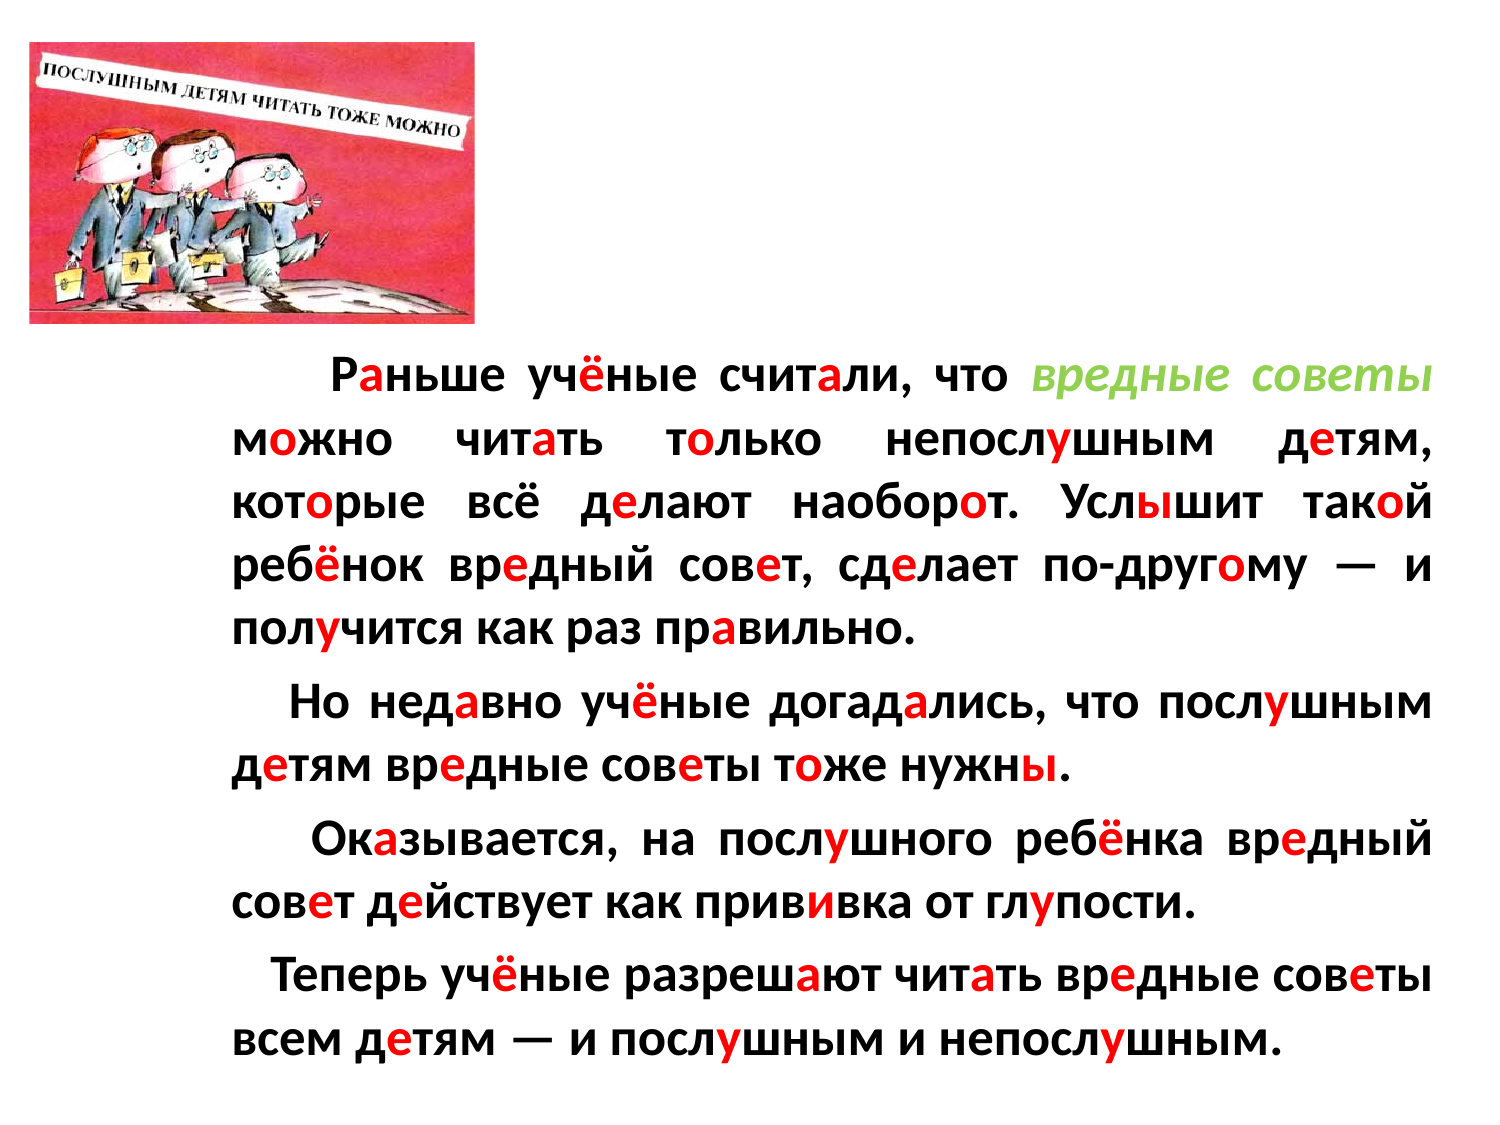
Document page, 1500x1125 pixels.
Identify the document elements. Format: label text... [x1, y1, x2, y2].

list Раньше учёные считали, что вредные советы можно читать только непослушным детям, которые всё делают наоборот. Услышит такой ребёнок вредный совет, сделает по-другому — и получится как раз правильно. Но недавно учёные догадались, что послушным детям вредные советы тоже нужны. Оказывается, на послушного ребёнка вредный совет действует как прививка от глупости. Теперь учёные разрешают читать вредные советы всем детям — и послушным и непослушным. [164, 257, 1449, 1087]
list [29, 42, 476, 325]
